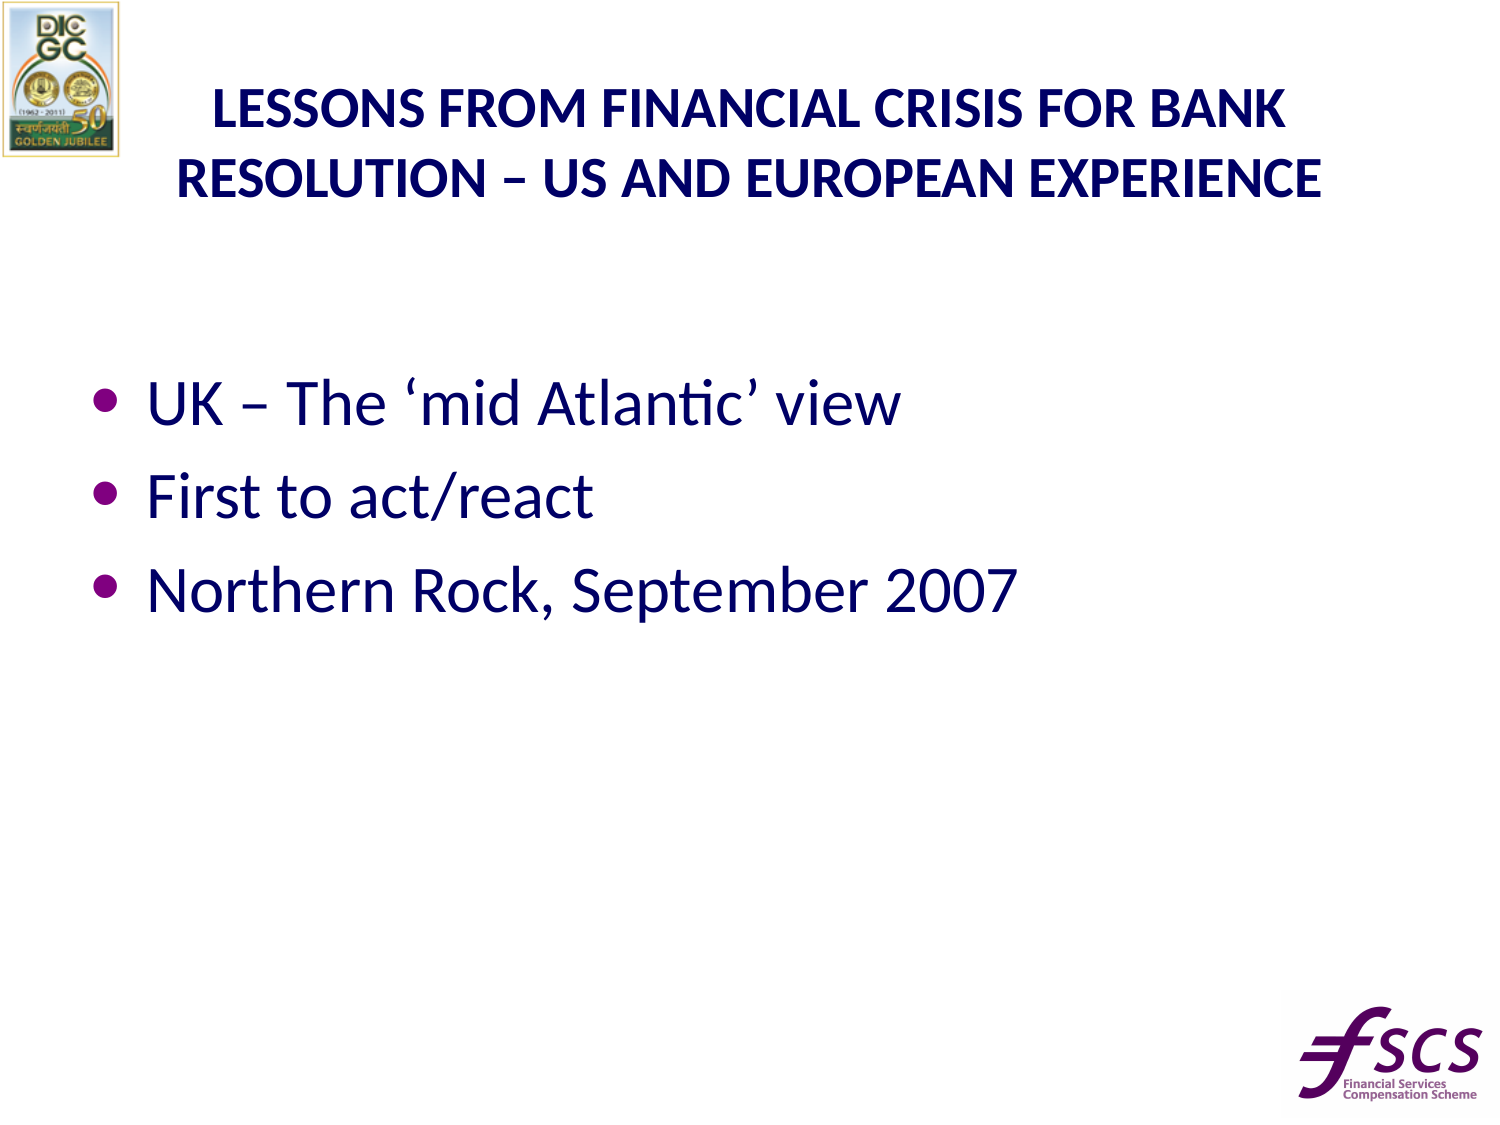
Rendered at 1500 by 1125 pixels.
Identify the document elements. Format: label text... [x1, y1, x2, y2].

title LESSONS FROM FINANCIAL CRISIS FOR BANK RESOLUTION – US AND EUROPEAN EXPERIENCE [74, 44, 1426, 233]
list UK – The ‘mid Atlantic’ view First to act/react Northern Rock, September 2007 [74, 351, 1426, 1095]
picture [1281, 989, 1500, 1118]
picture [0, 0, 122, 160]
